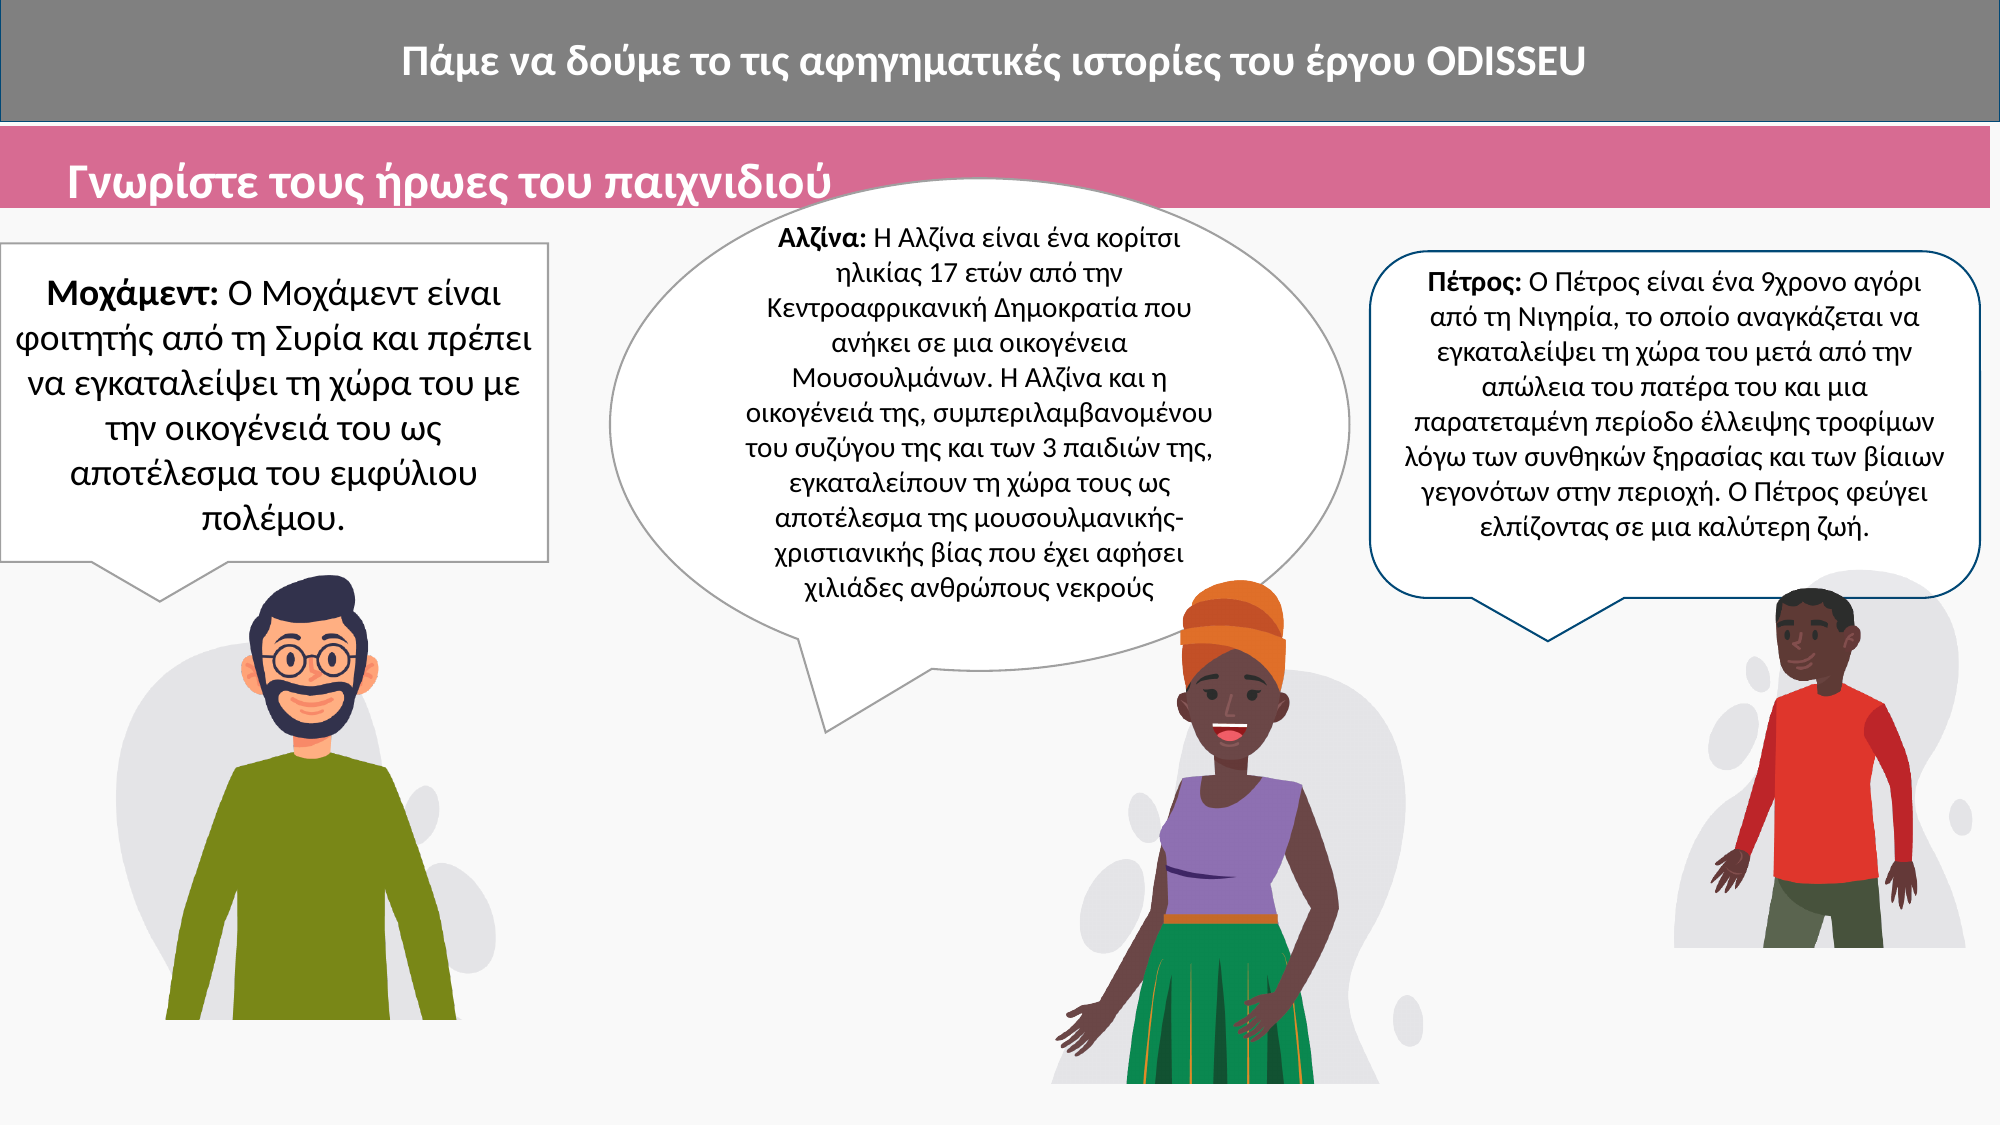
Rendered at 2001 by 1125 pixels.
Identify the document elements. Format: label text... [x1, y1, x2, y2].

text_box Αλζίνα: Η Αλζίνα είναι ένα κορίτσι ηλικίας 17 ετών από την Κεντροαφρικανική Δημοκρατία που ανήκει σε μια οικογένεια Μουσουλμάνων. Η Αλζίνα και η οικογένειά της, συμπεριλαμβανομένου του συζύγου της και των 3 παιδιών της, εγκαταλείπουν τη χώρα τους ως αποτέλεσμα της μουσουλμανικής-χριστιανικής βίας που έχει αφήσει χιλιάδες ανθρώπους νεκρούς [608, 177, 1351, 531]
title Πάμε να δούμε το τις αφηγηματικές ιστορίες του έργου ODISSEU [60, 0, 1938, 122]
text_box Πέτρος: Ο Πέτρος είναι ένα 9χρονο αγόρι από τη Νιγηρία, το οποίο αναγκάζεται να εγκαταλείψει τη χώρα του μετά από την απώλεια του πατέρα του και μια παρατεταμένη περίοδο έλλειψης τροφίμων λόγω των συνθηκών ξηρασίας και των βίαιων γεγονότων στην περιοχή. Ο Πέτρος φεύγει ελπίζοντας σε μια καλύτερη ζωή. [1368, 250, 1982, 539]
picture [69, 511, 2000, 1084]
list Γνωρίστε τους ήρωες του παιχνιδιού [0, 126, 1990, 208]
text_box Μοχάμεντ: O Μοχάμεντ είναι φοιτητής από τη Συρία και πρέπει να εγκαταλείψει τη χώρα του με την οικογένειά του ως αποτέλεσμα του εμφύλιου πολέμου. [0, 242, 550, 563]
